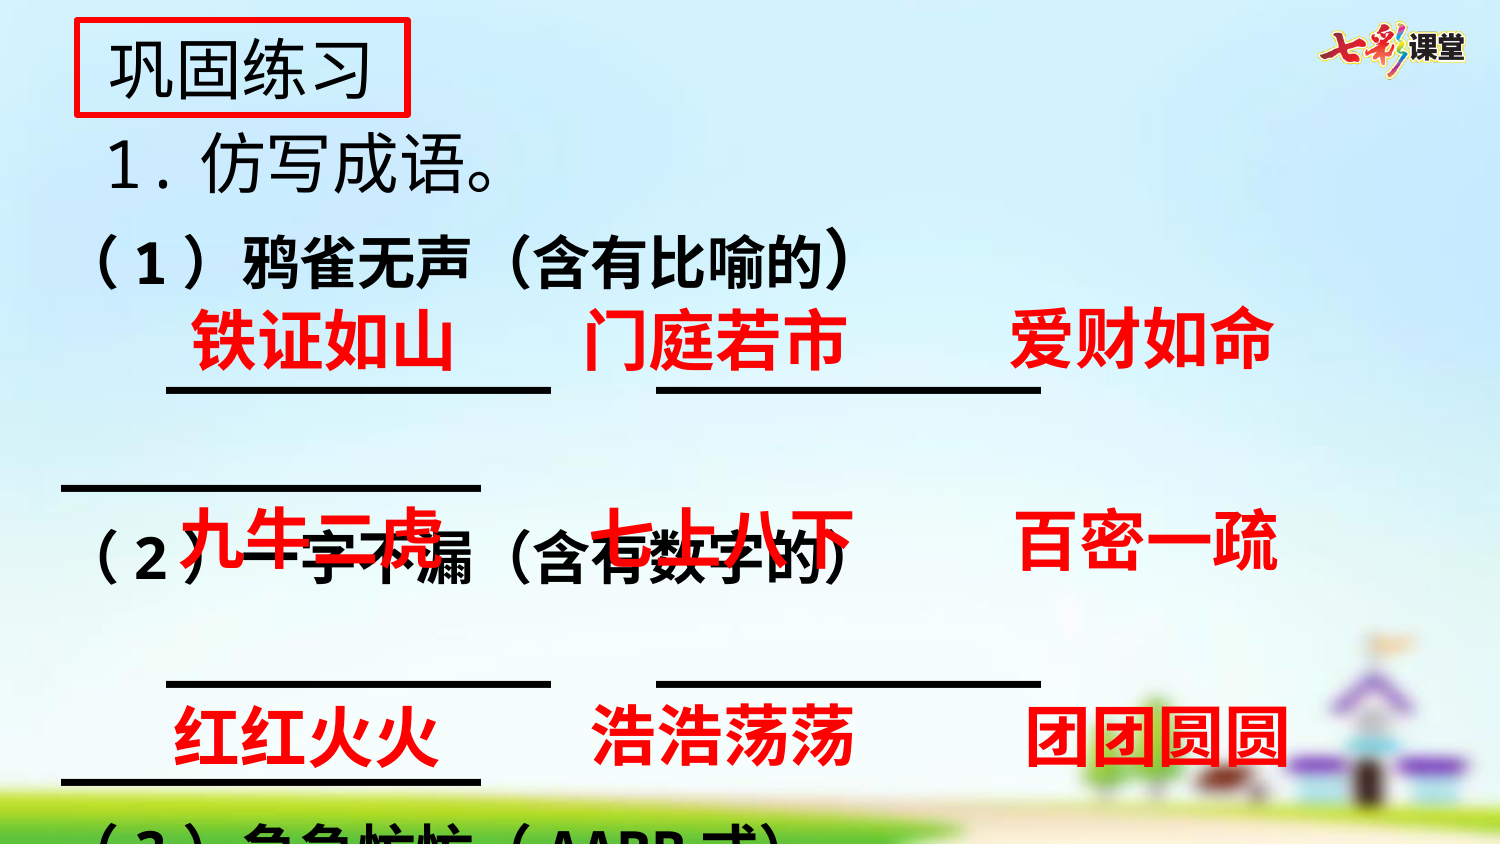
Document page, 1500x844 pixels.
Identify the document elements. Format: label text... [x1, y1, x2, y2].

text_box 红红火火 [159, 688, 467, 784]
text_box 百密一疏 [998, 491, 1306, 586]
text_box 巩固练习 [76, 20, 408, 115]
text_box 九牛二虎 [163, 489, 473, 584]
picture [0, 0, 1500, 844]
text_box 铁证如山 [175, 291, 475, 387]
text_box （1）鸦雀无声（含有比喻的） ___________ ___________ ____________ （2）一字不漏（含有数字的） ___________ ___________ ____________ （3）急急忙忙（AABB式） ___________ ___________ ____________ [46, 178, 1441, 844]
text_box 1.仿写成语。 [88, 114, 551, 209]
text_box 浩浩荡荡 [574, 686, 928, 782]
text_box 门庭若市 [567, 291, 869, 387]
text_box 七上八下 [574, 489, 905, 584]
text_box 团团圆圆 [1009, 687, 1363, 783]
text_box 爱财如命 [994, 289, 1309, 384]
